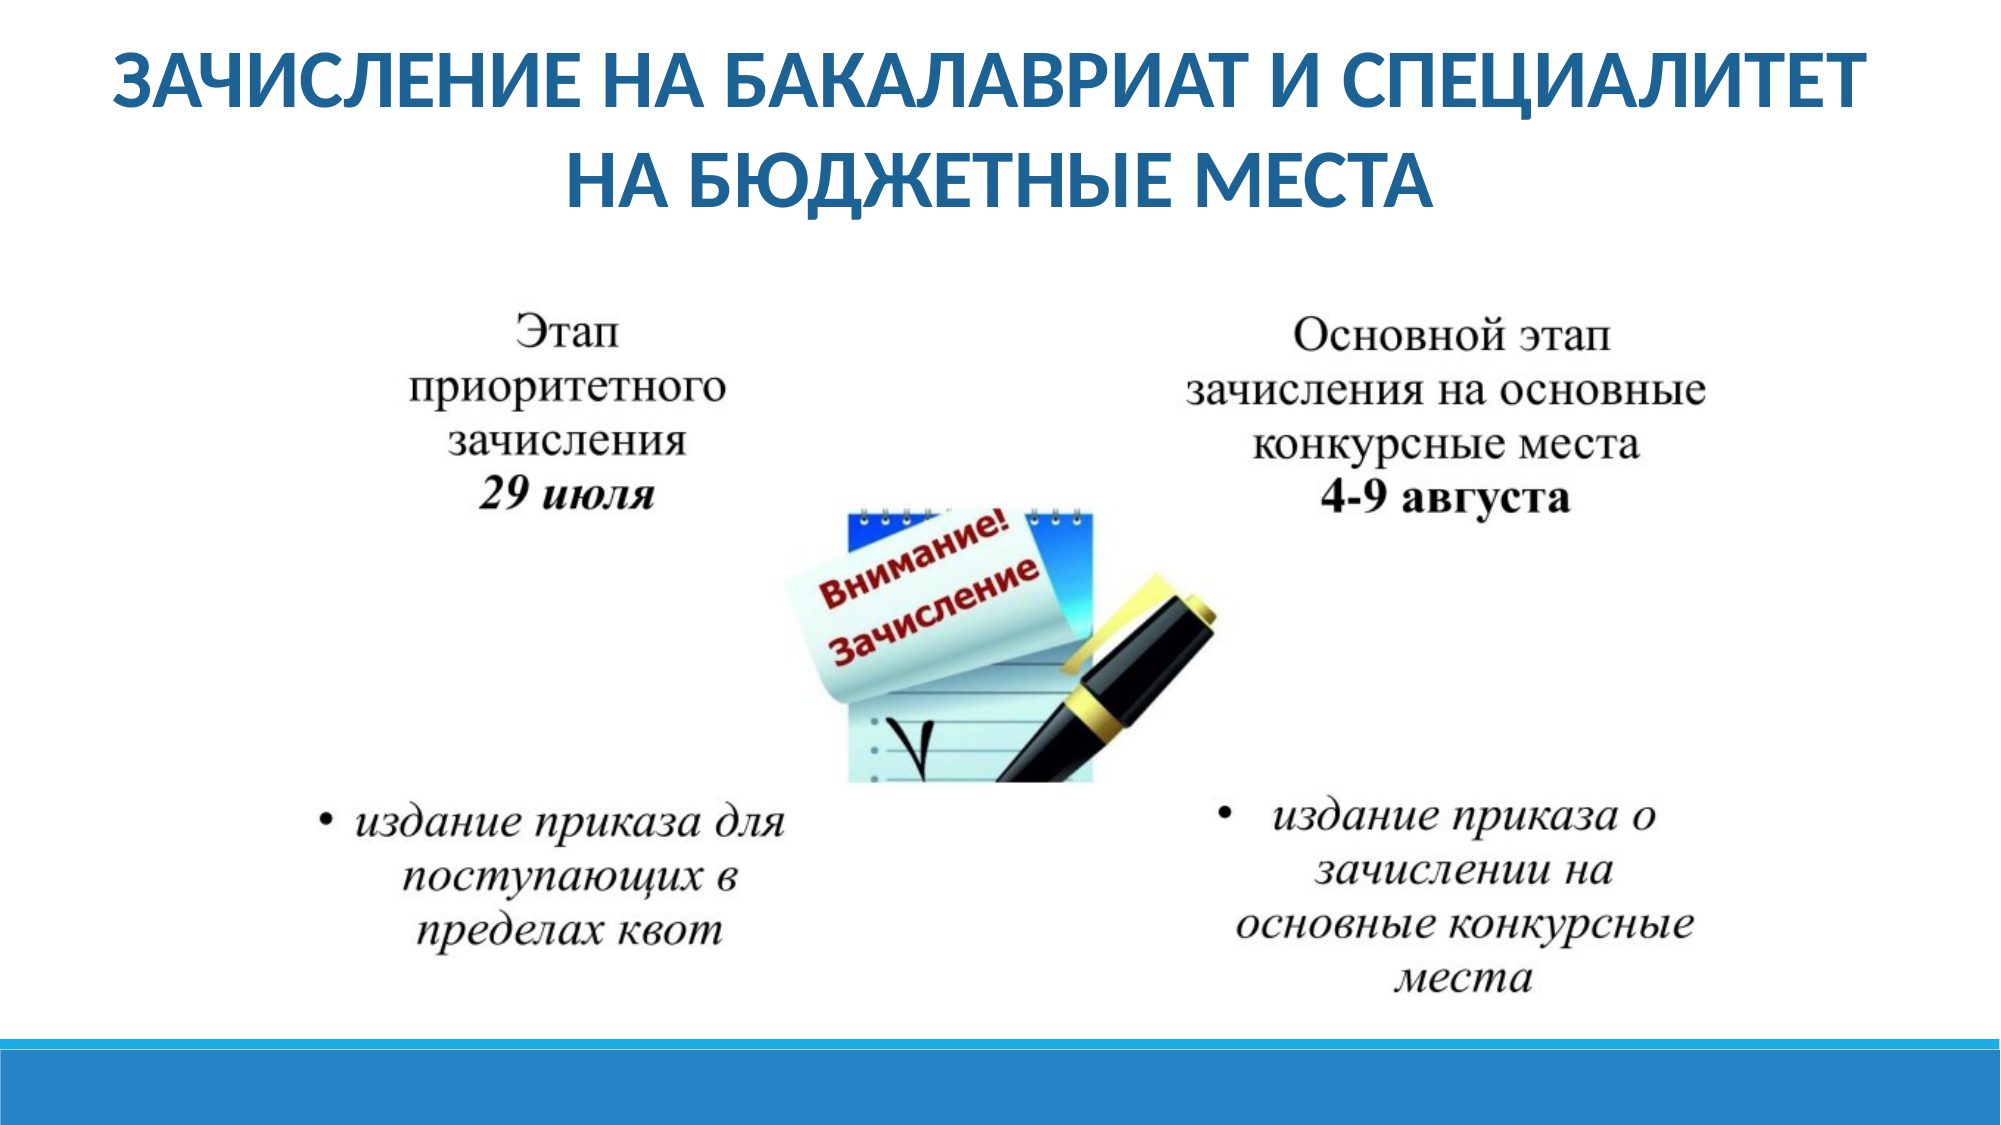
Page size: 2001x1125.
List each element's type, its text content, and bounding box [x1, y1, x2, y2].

text_box ЗАЧИСЛЕНИЕ НА БАКАЛАВРИАТ И СПЕЦИАЛИТЕТ НА БЮДЖЕТНЫЕ МЕСТА [0, 16, 2000, 232]
picture [245, 302, 1755, 1019]
